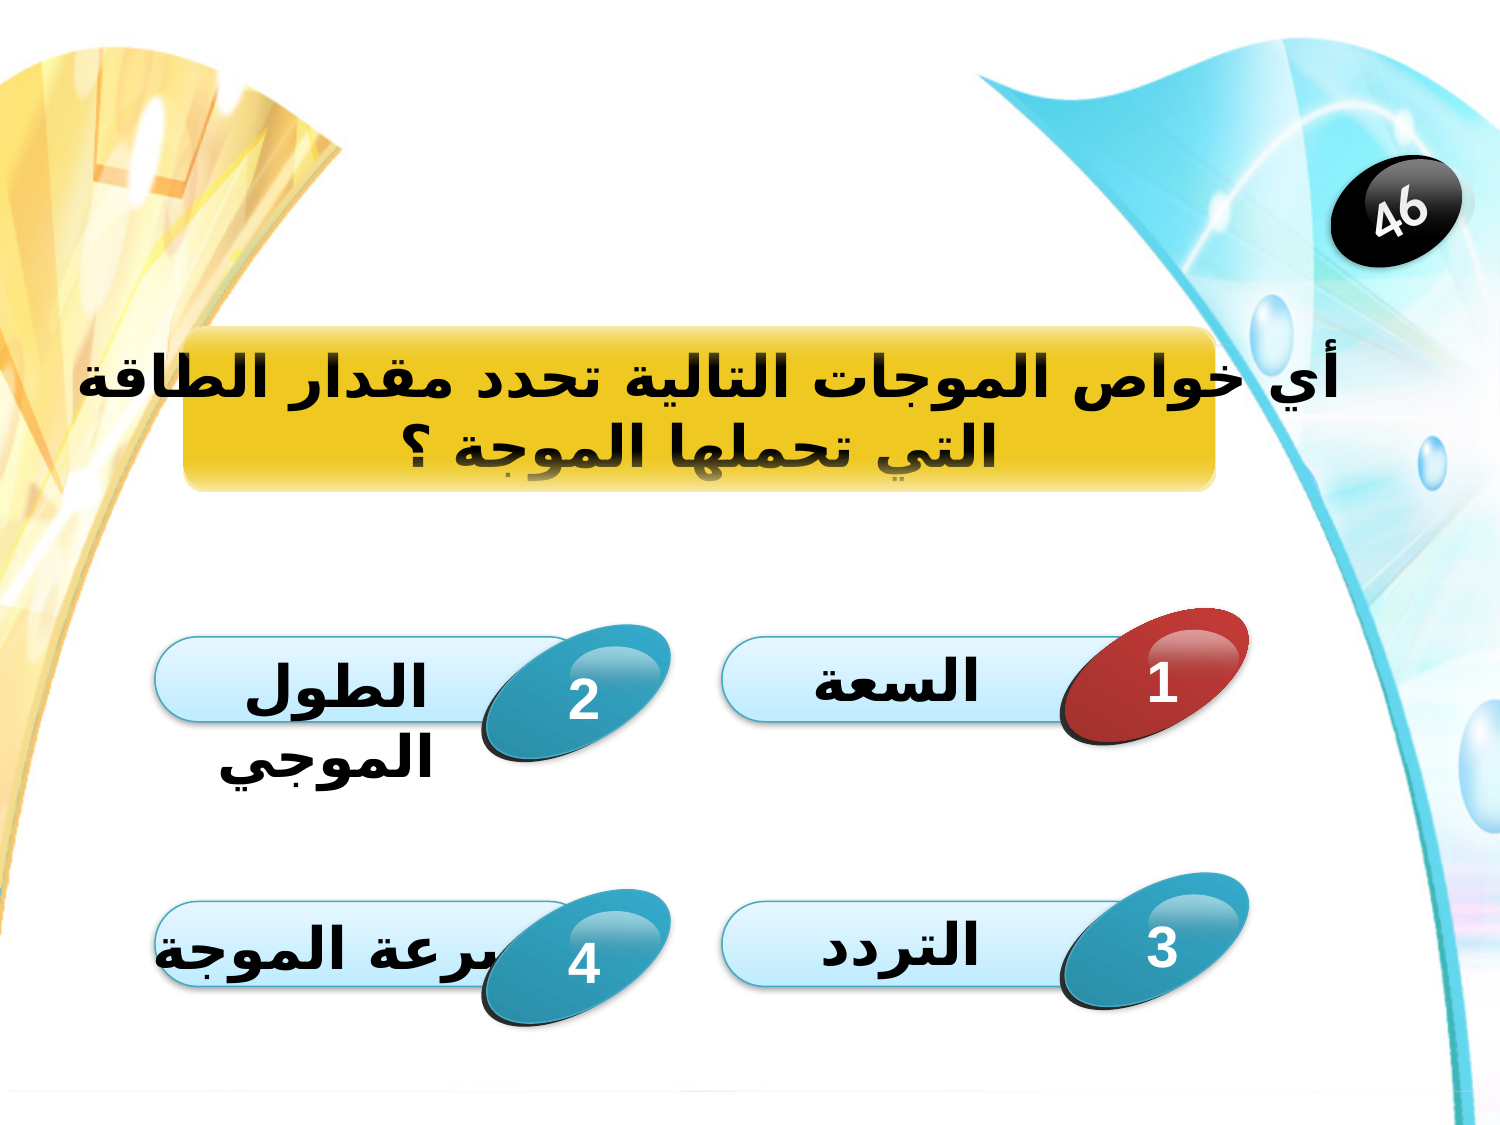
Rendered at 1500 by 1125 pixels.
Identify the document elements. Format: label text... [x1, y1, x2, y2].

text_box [135, 901, 680, 1012]
picture [0, 0, 1500, 1125]
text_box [154, 636, 680, 747]
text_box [182, 325, 1216, 492]
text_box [721, 623, 1259, 731]
text_box 46 [1330, 178, 1418, 268]
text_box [691, 888, 1259, 995]
